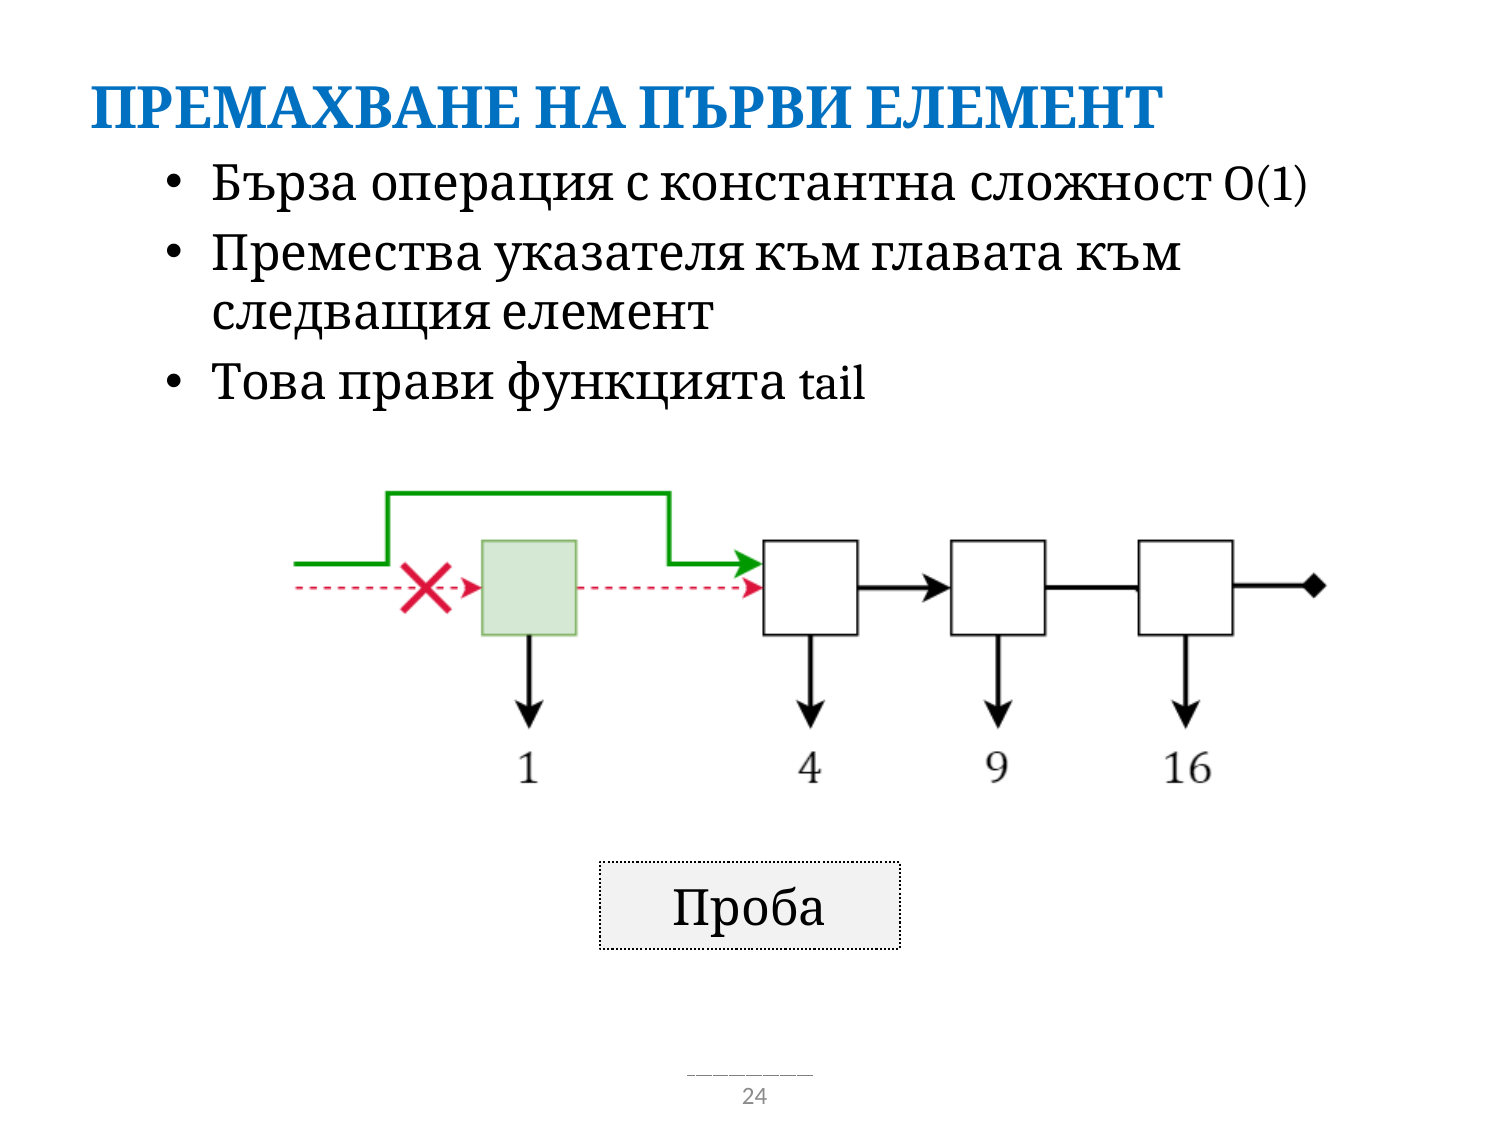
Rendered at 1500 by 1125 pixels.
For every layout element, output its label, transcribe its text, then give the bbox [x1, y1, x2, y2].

text_box Проба [598, 860, 902, 951]
picture [274, 474, 1349, 802]
slide_number 24 [579, 1065, 930, 1125]
list Премахване на първи елемент Бърза операция с константна сложност O(1) Премества указателя към главата към следващия елемент Това прави функцията tail [75, 62, 1450, 1063]
